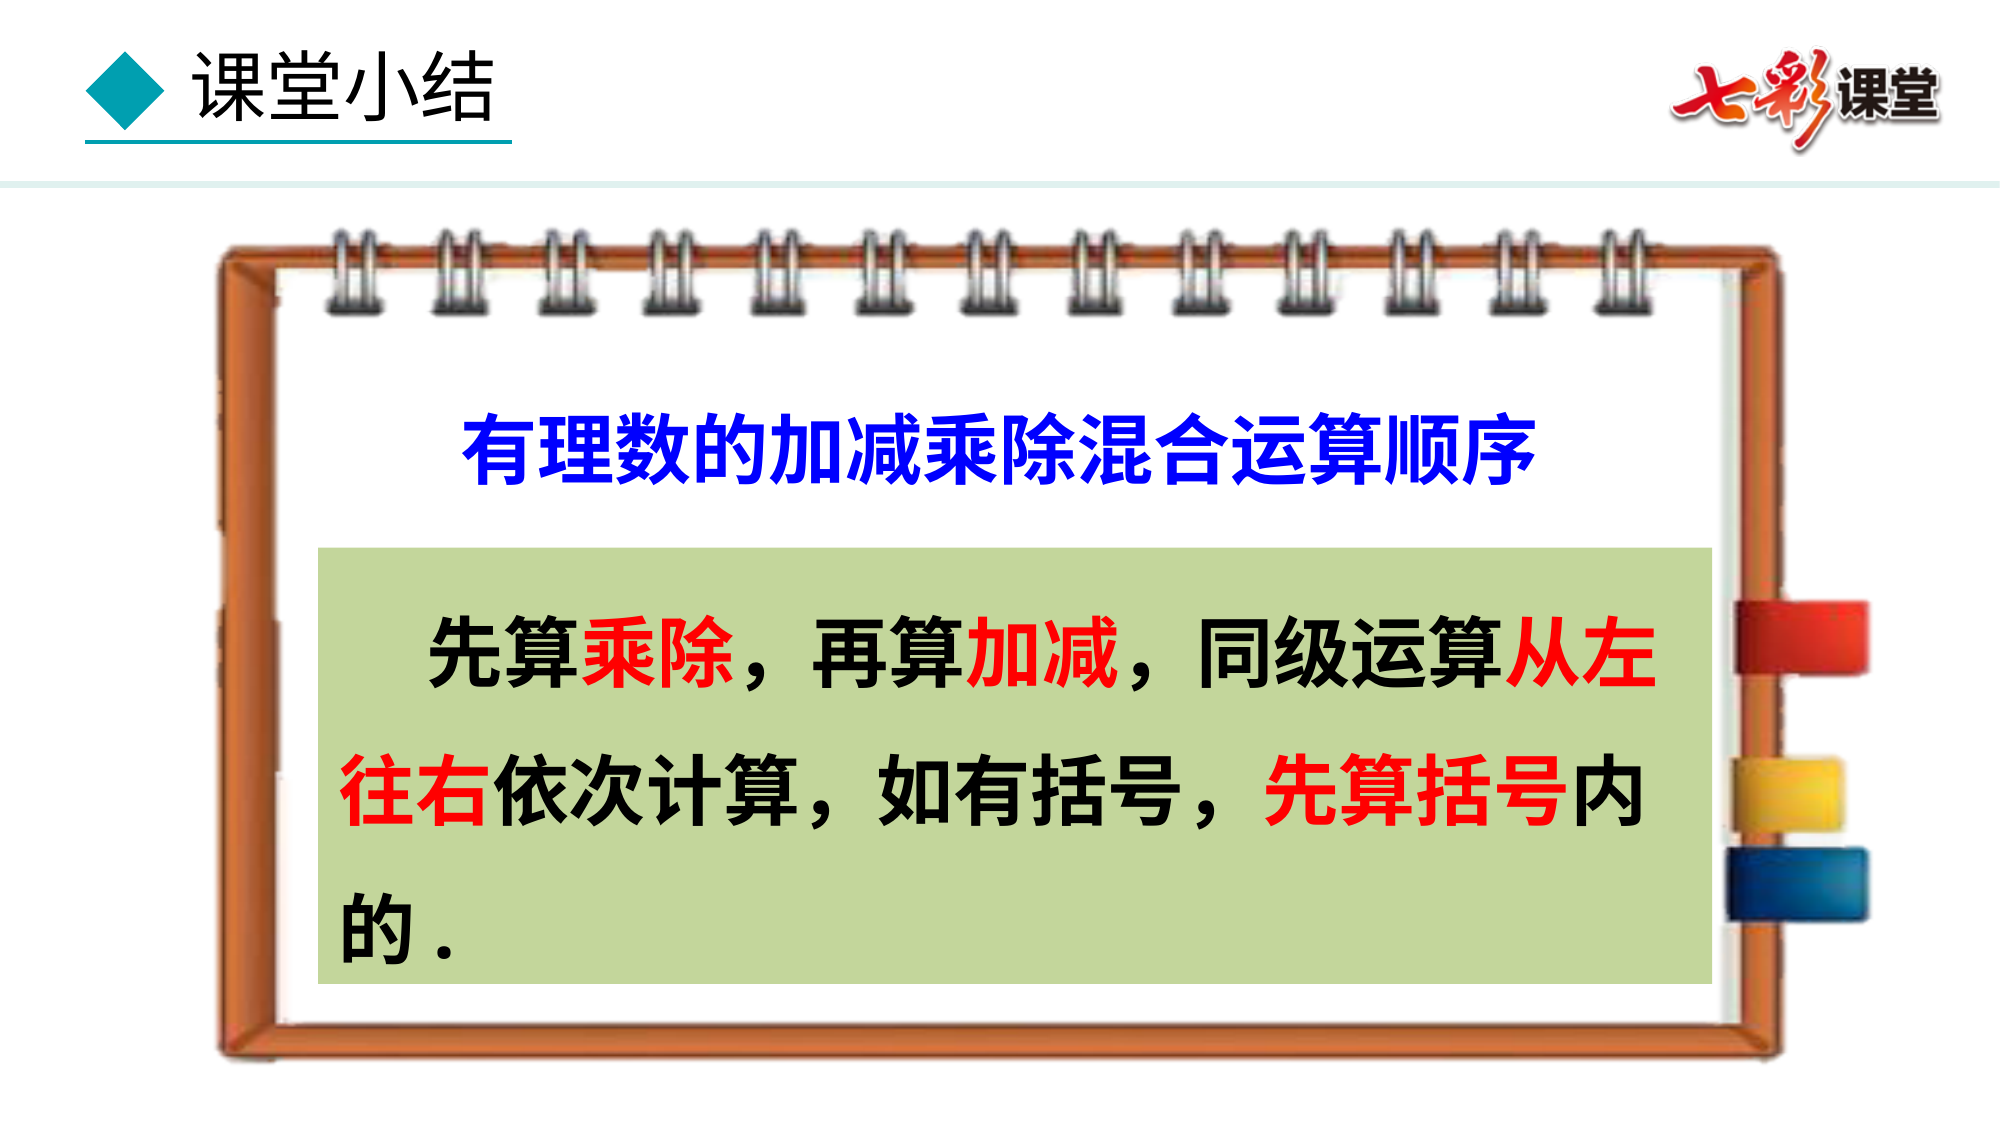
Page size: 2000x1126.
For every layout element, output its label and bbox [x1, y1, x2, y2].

picture [166, 206, 1906, 1072]
picture [1666, 42, 1948, 157]
